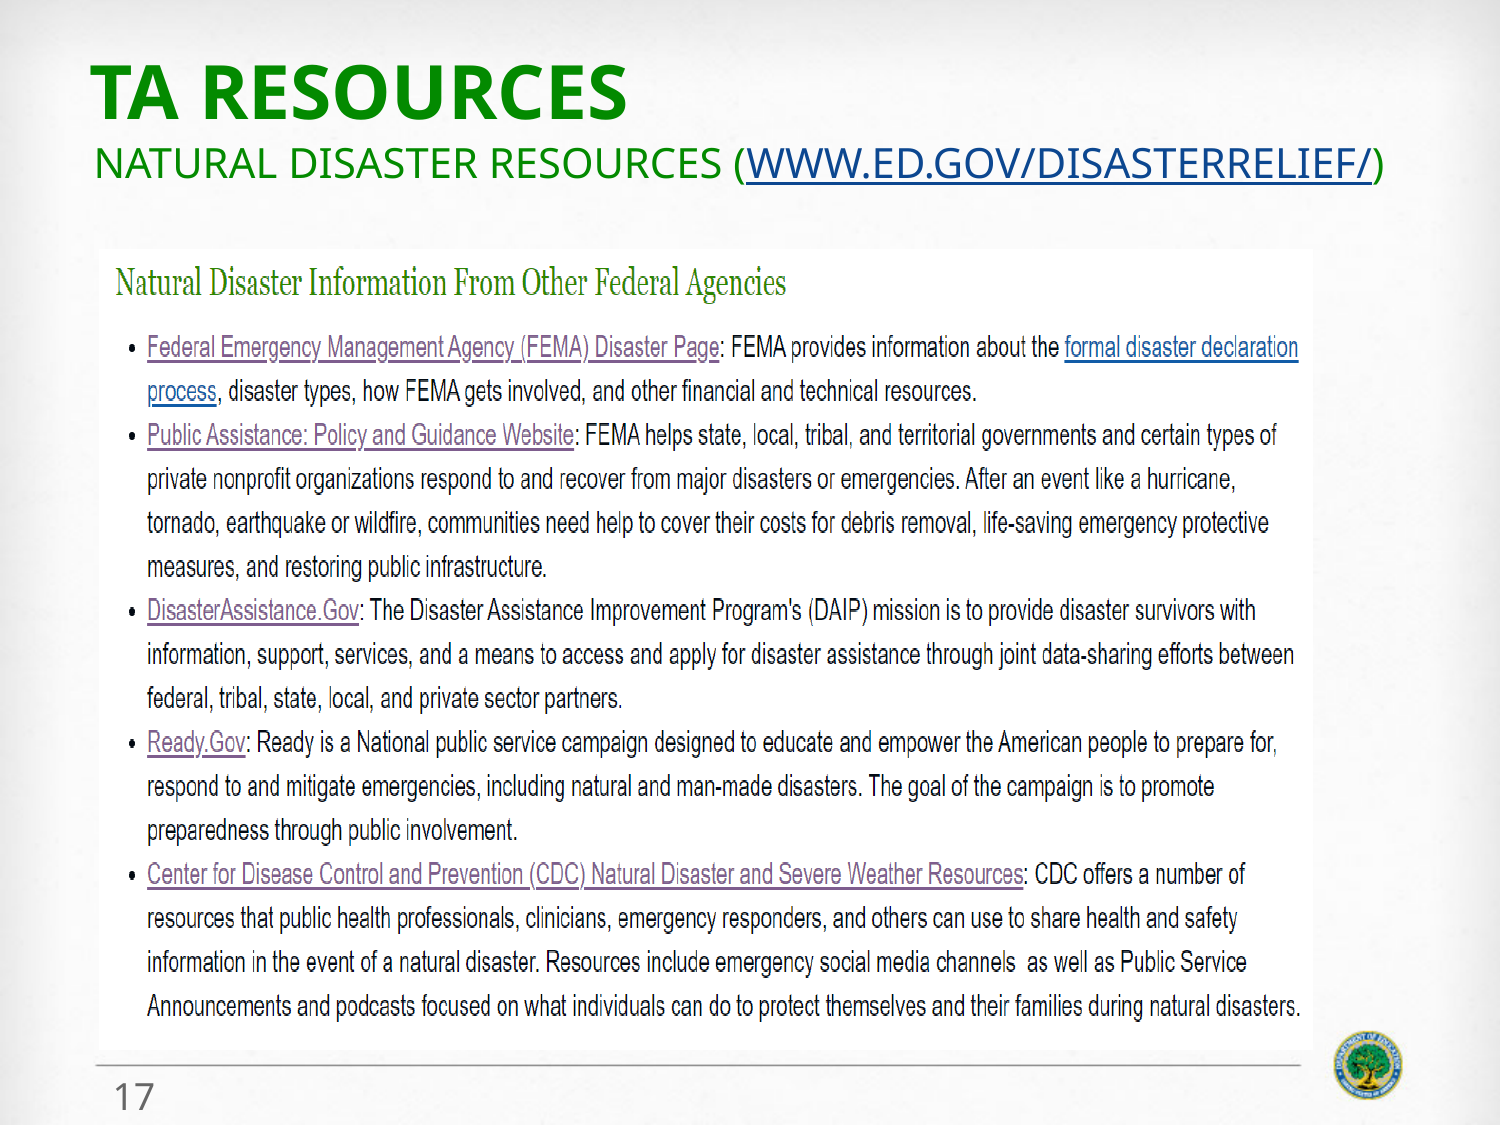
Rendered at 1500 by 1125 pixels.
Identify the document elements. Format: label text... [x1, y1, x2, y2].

list Natural Disaster Resources (www.ed.gov/disasterrelief/) [75, 129, 1425, 213]
slide_number 17 [112, 1065, 200, 1125]
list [99, 249, 1313, 1051]
picture [0, 0, 1500, 1125]
title TA Resources [75, 37, 1425, 129]
